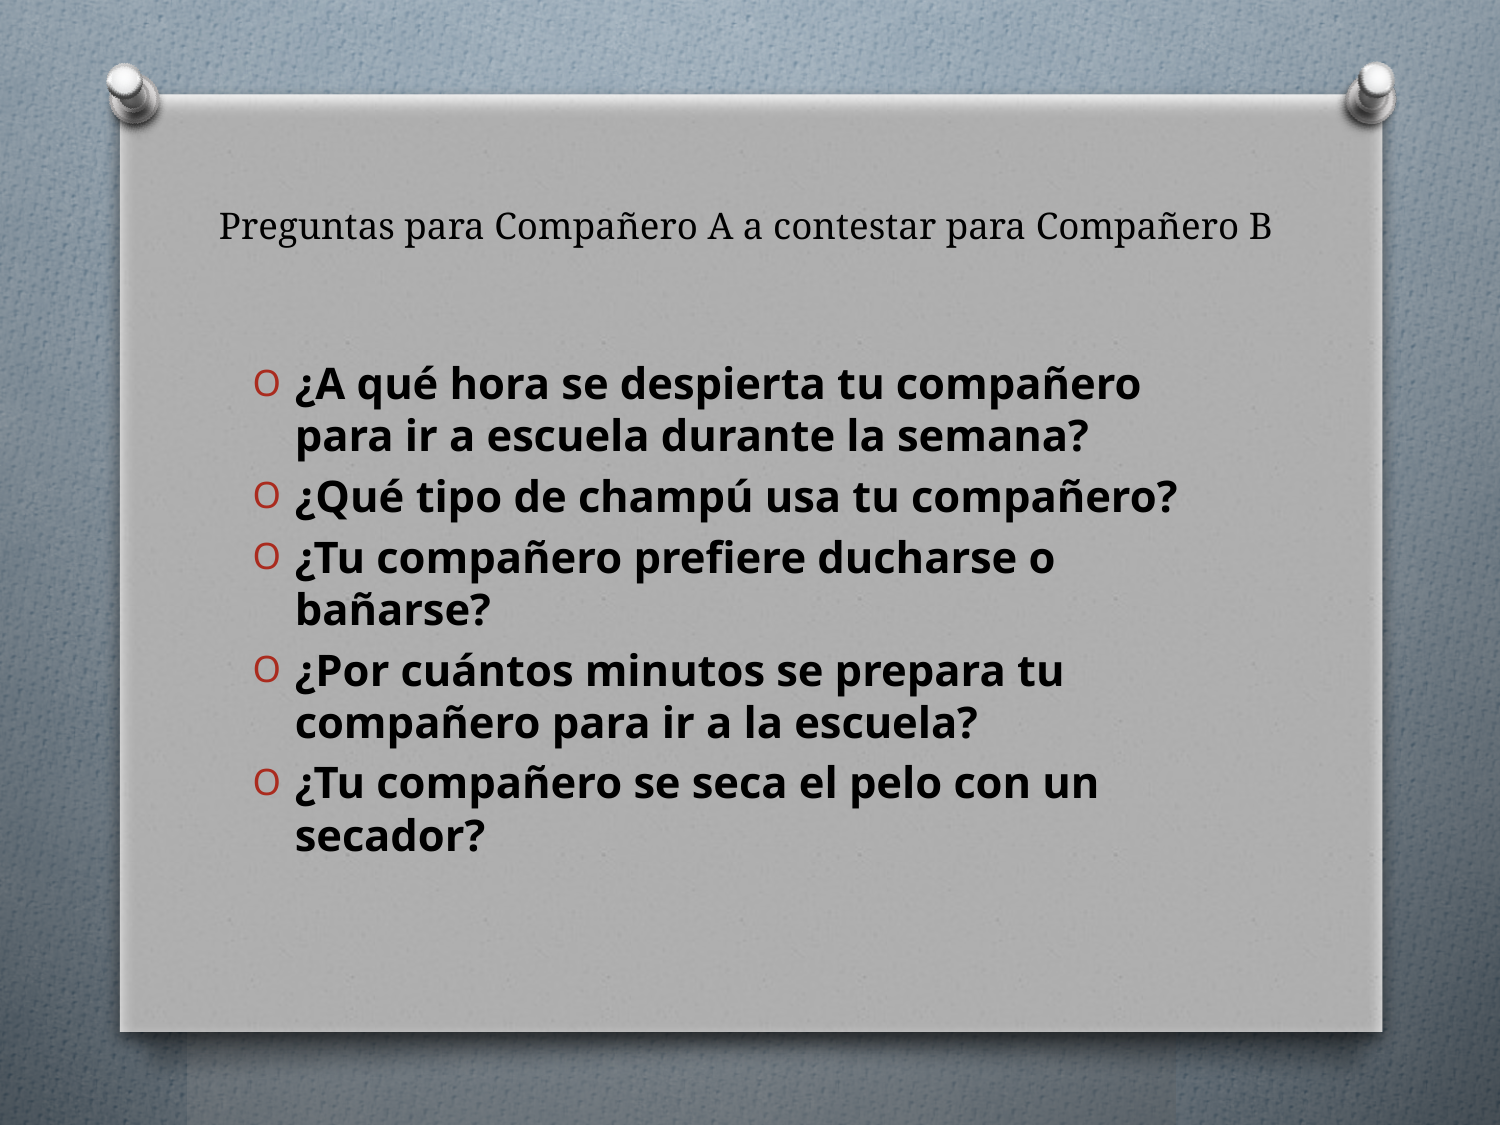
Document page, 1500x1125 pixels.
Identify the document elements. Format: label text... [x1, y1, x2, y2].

title Preguntas para Compañero A a contestar para Compañero B [174, 174, 1318, 329]
list ¿A qué hora se despierta tu compañero para ir a escuela durante la semana? ¿Qué tipo de champú usa tu compañero? ¿Tu compañero prefiere ducharse o bañarse? ¿Por cuántos minutos se prepara tu compañero para ir a la escuela? ¿Tu compañero se seca el pelo con un secador? [237, 287, 1254, 879]
picture [1317, 35, 1439, 156]
picture [75, 29, 198, 153]
